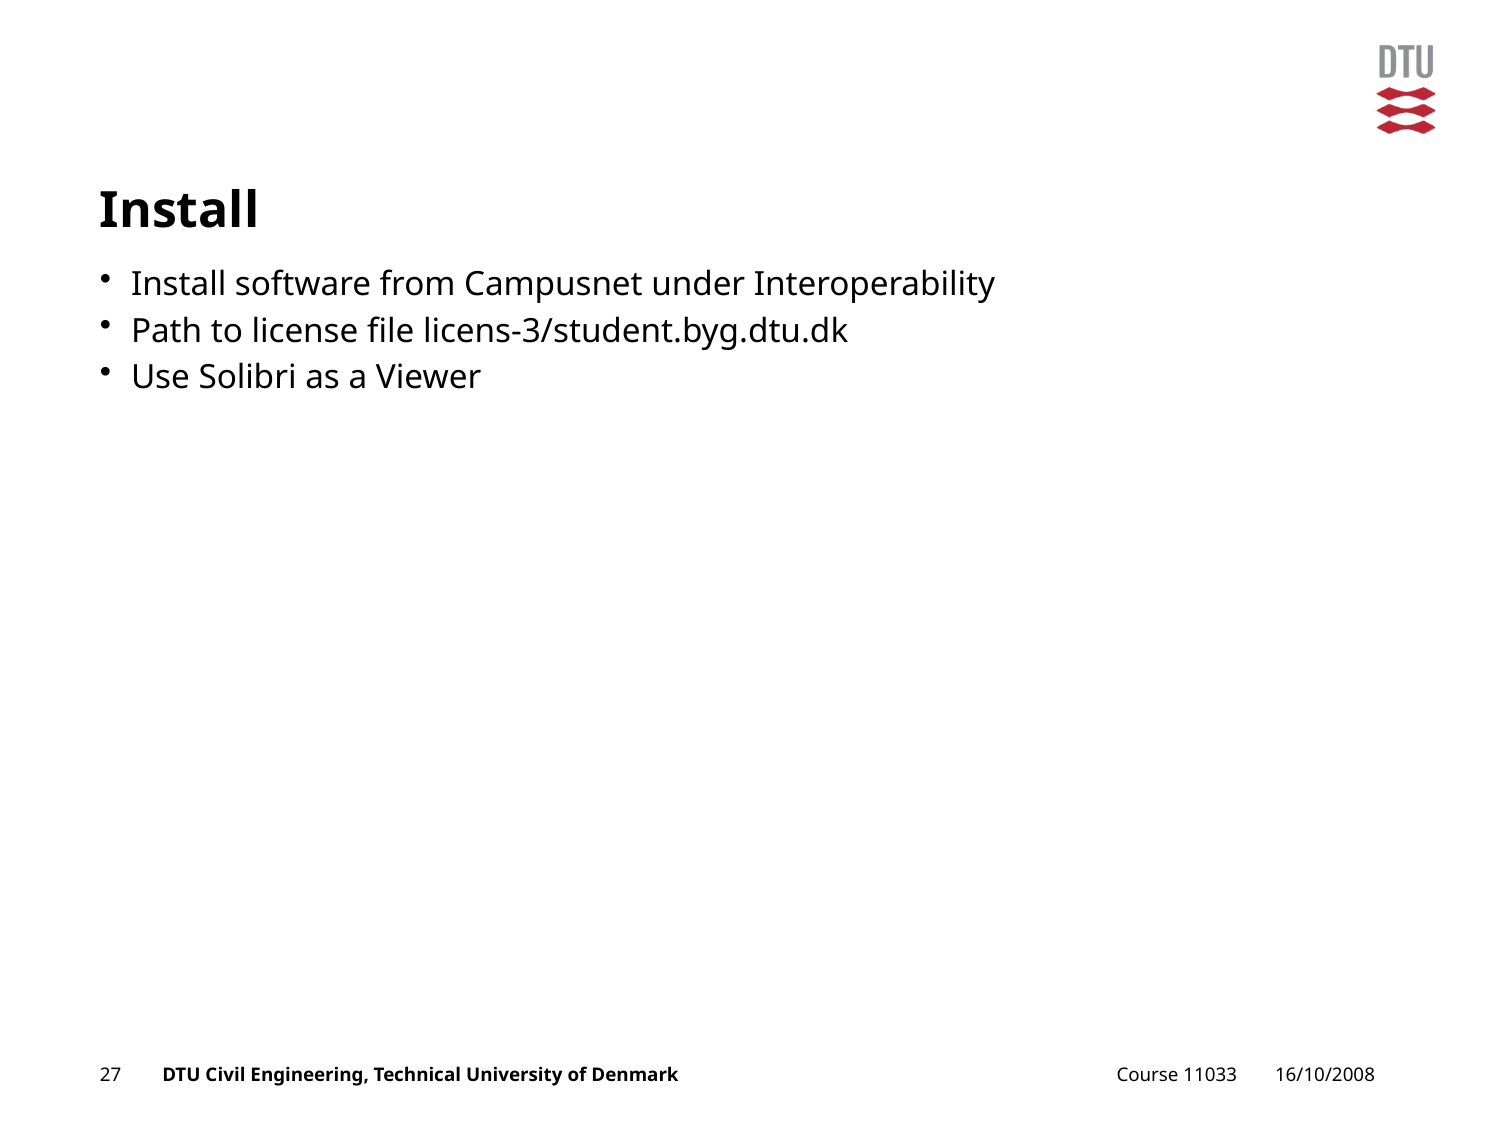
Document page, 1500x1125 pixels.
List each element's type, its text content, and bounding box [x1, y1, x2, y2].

list Install software from Campusnet under Interoperability Path to license file licens-3/student.byg.dtu.dk Use Solibri as a Viewer [99, 262, 1376, 1012]
picture [1356, 45, 1436, 134]
title Install [99, 49, 1376, 238]
